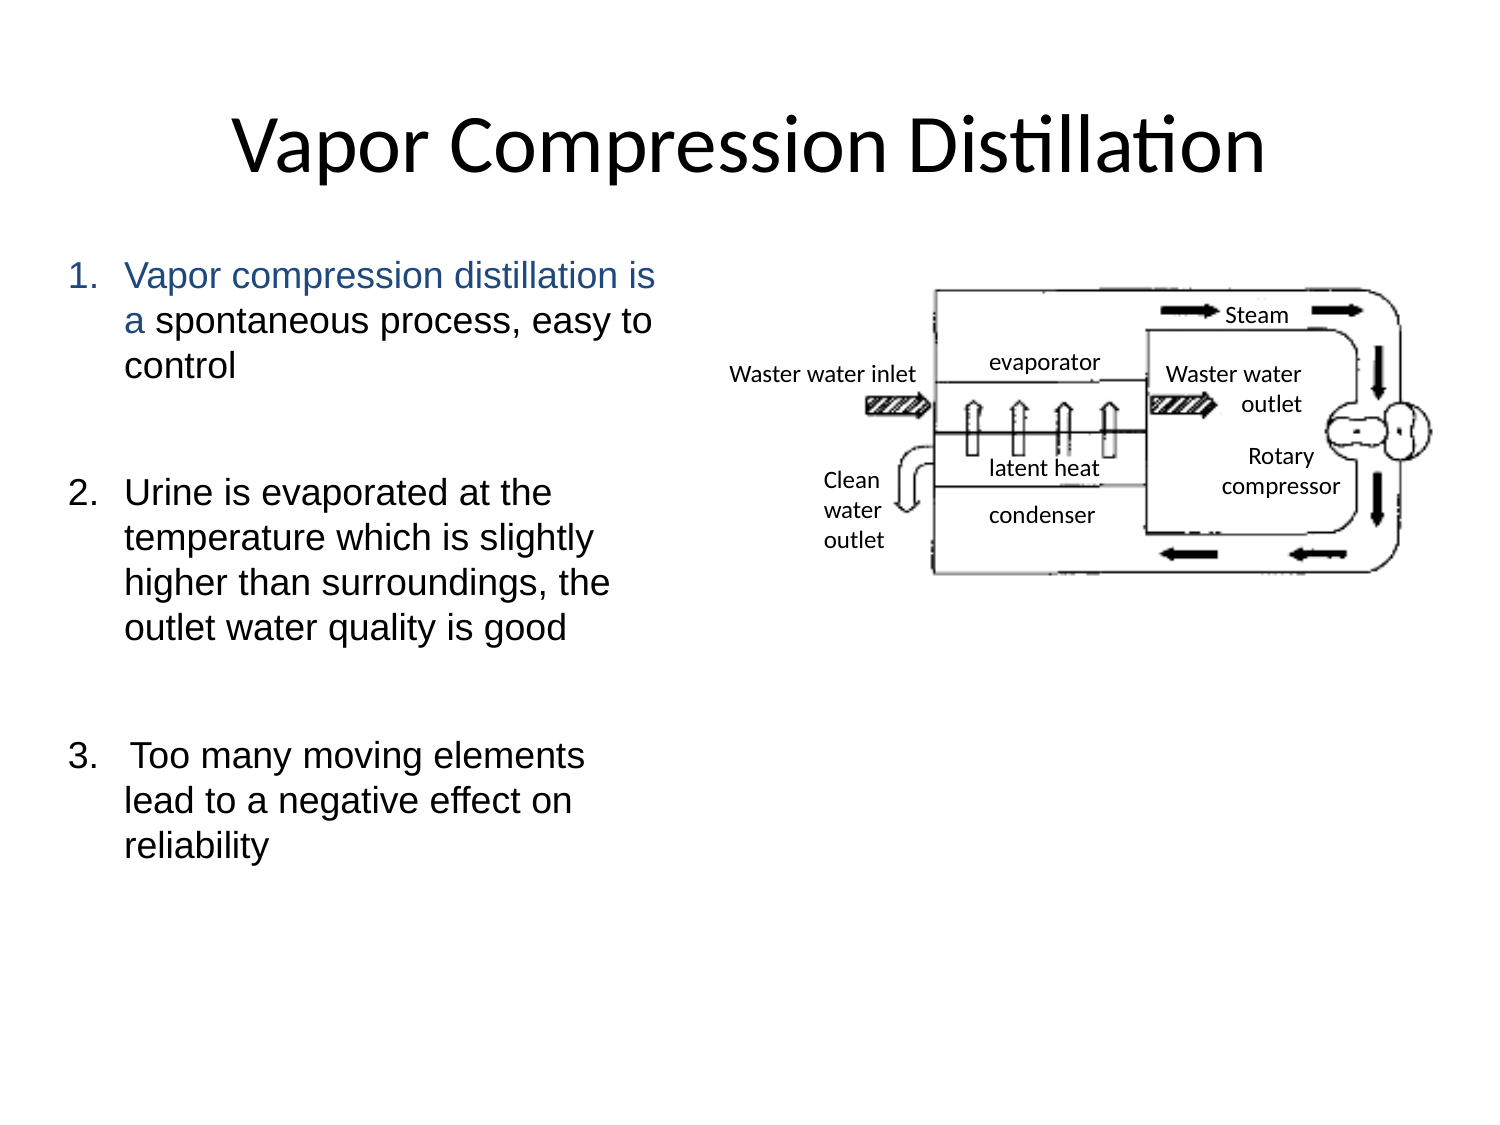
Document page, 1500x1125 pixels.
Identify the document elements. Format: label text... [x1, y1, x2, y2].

text_box Clean water outlet [809, 456, 839, 561]
picture [844, 266, 1460, 603]
text_box Waster water inlet [714, 350, 839, 395]
text_box Vapor compression distillation is a spontaneous process, easy to control Urine is evaporated at the temperature which is slightly higher than surroundings, the outlet water quality is good 3. Too many moving elements lead to a negative effect on reliability [53, 243, 680, 874]
title Vapor Compression Distillation [75, 45, 1425, 233]
